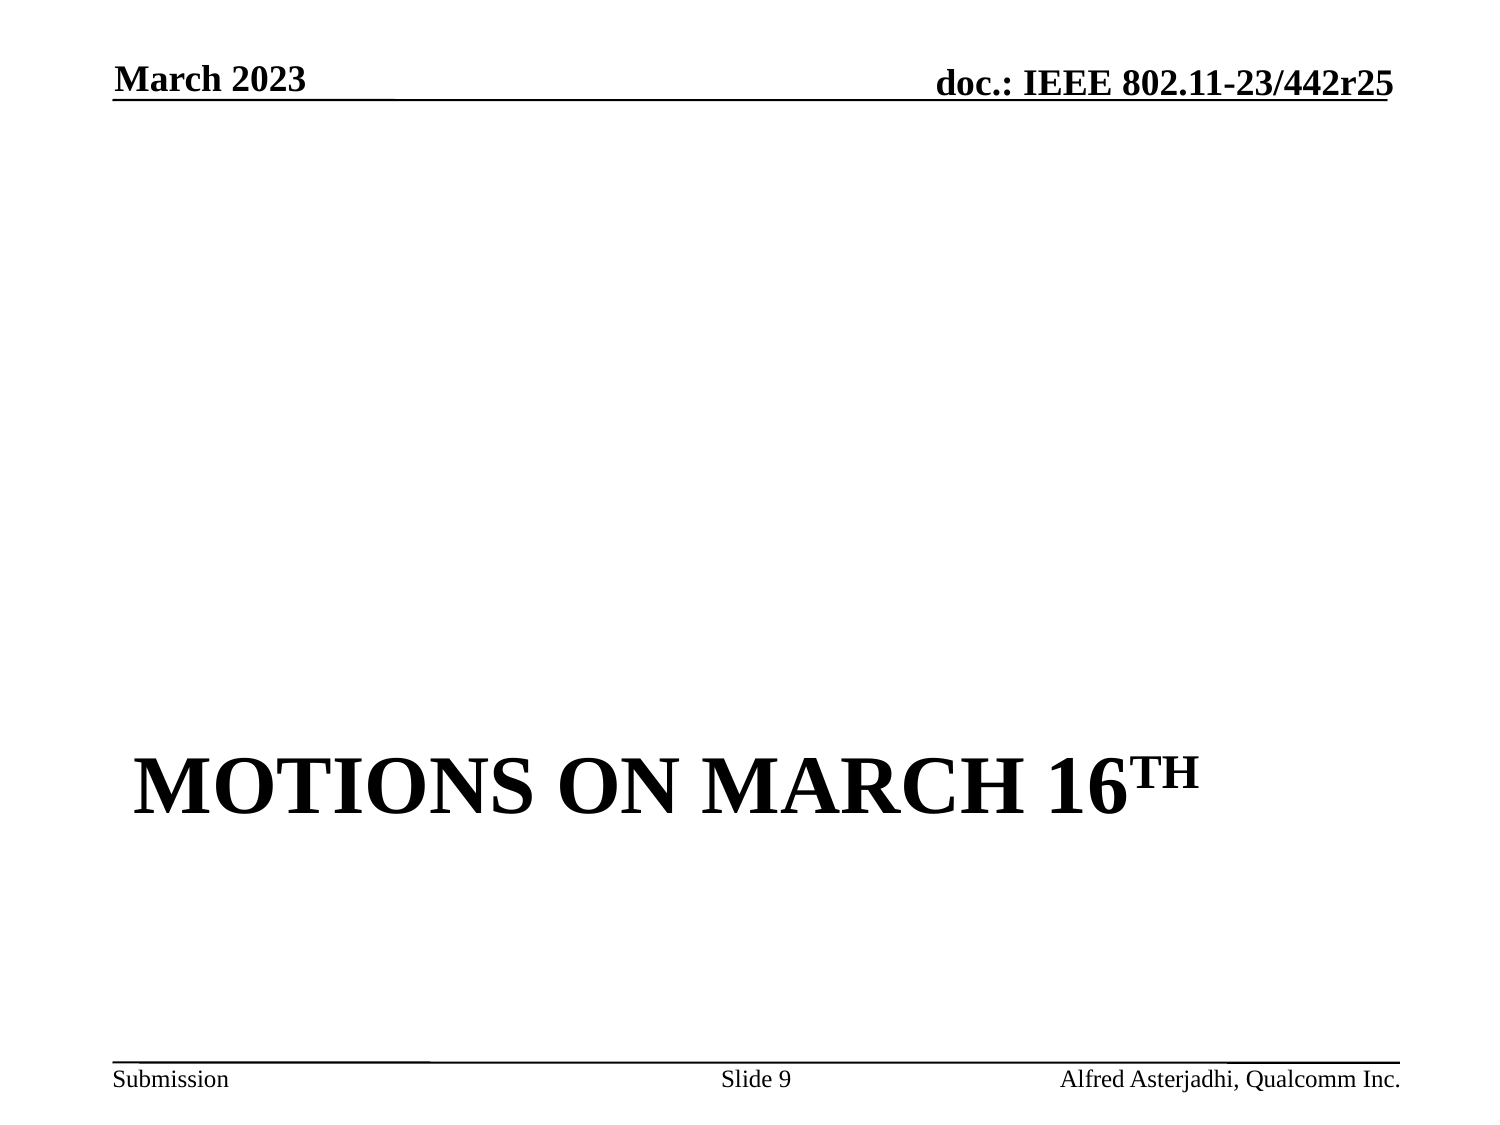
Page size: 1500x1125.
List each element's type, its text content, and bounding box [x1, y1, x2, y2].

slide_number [114, 54, 423, 100]
footer Alfred Asterjadhi, Qualcomm Inc. [878, 1061, 1402, 1093]
title Motions on March 16th [118, 722, 1394, 947]
slide_number Slide 9 [712, 1061, 800, 1123]
